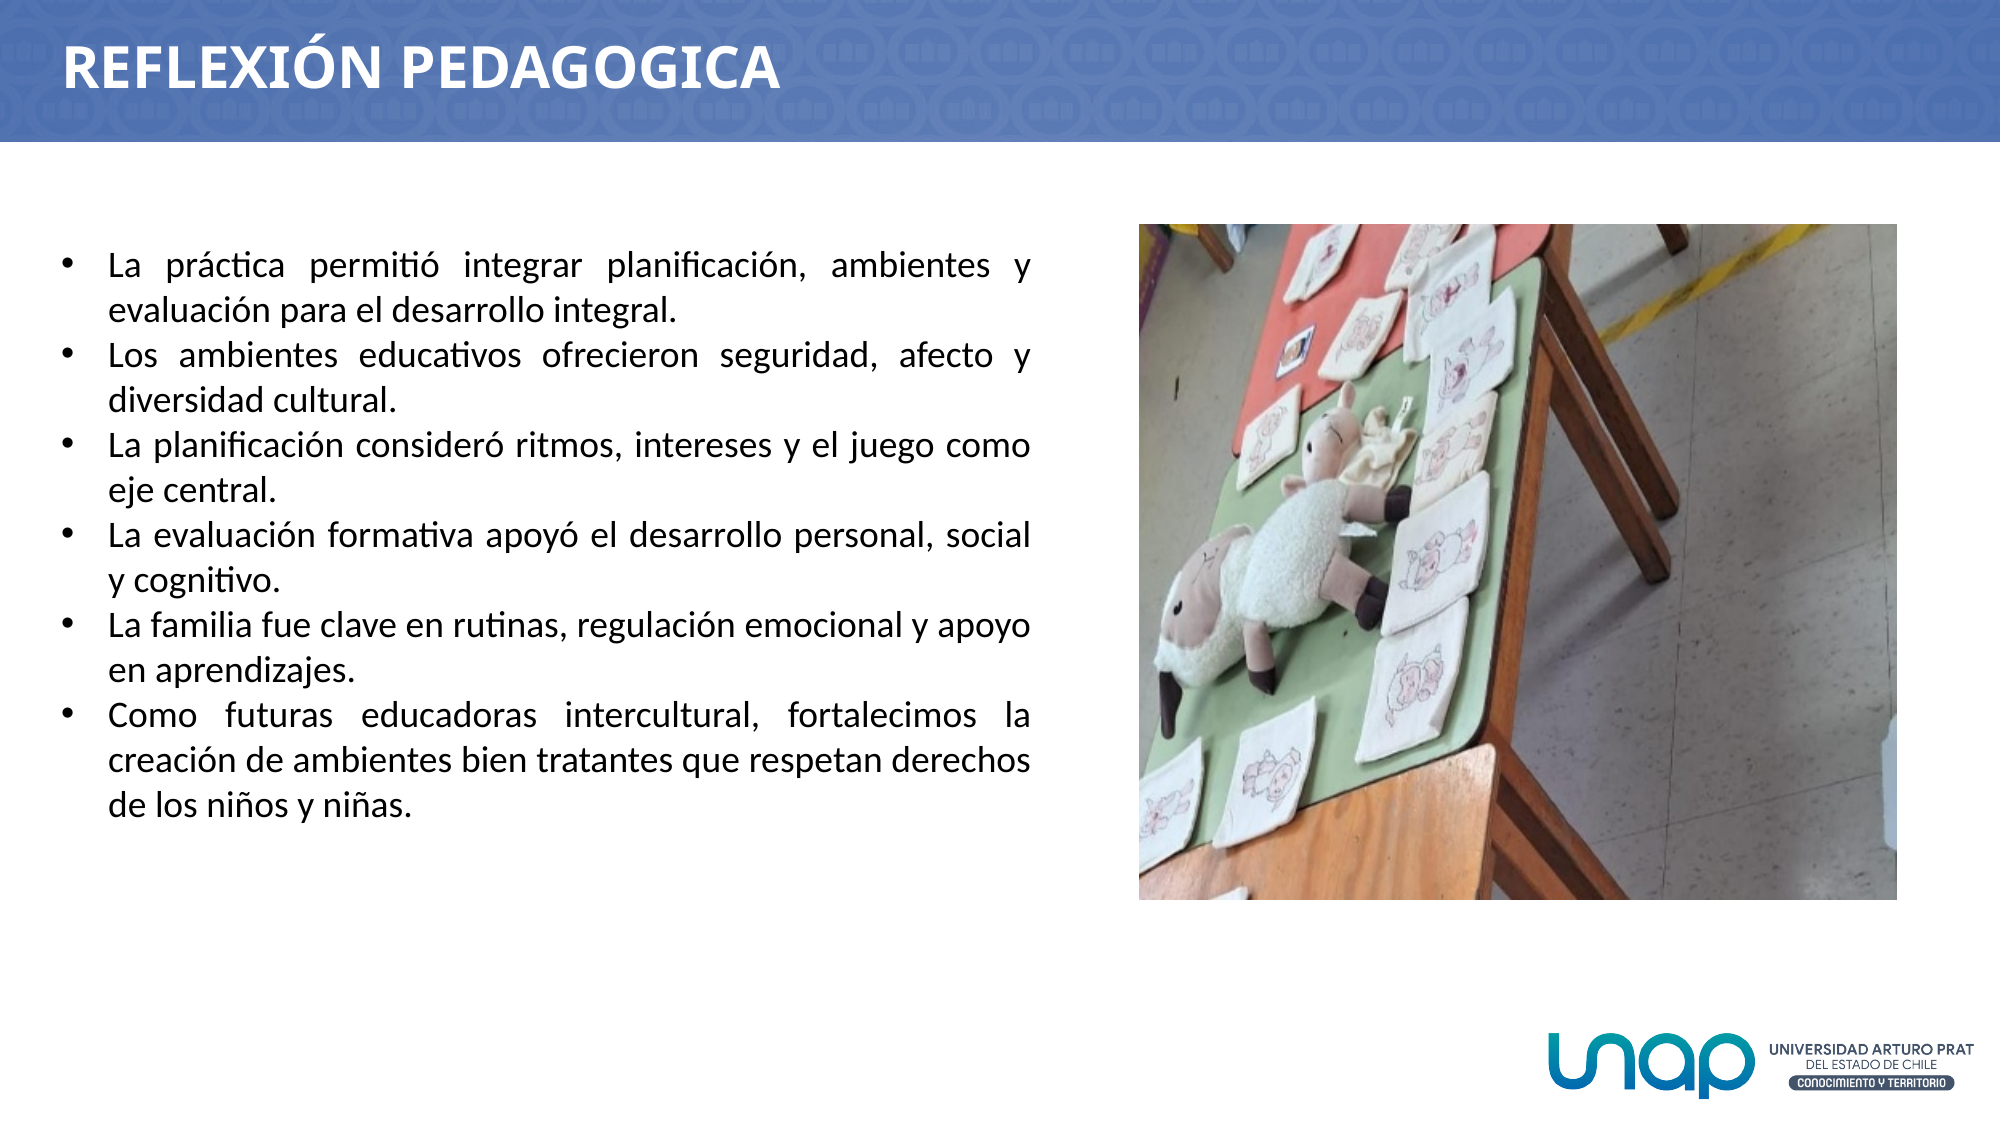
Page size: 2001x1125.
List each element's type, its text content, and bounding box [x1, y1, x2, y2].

picture [0, 0, 2000, 142]
picture [1139, 224, 1897, 900]
picture [1539, 1025, 1983, 1107]
text_box La práctica permitió integrar planificación, ambientes y evaluación para el desarrollo integral. Los ambientes educativos ofrecieron seguridad, afecto y diversidad cultural. La planificación consideró ritmos, intereses y el juego como eje central. La evaluación formativa apoyó el desarrollo personal, social y cognitivo. La familia fue clave en rutinas, regulación emocional y apoyo en aprendizajes. Como futuras educadoras intercultural, fortalecimos la creación de ambientes bien tratantes que respetan derechos de los niños y niñas. [46, 232, 1047, 833]
